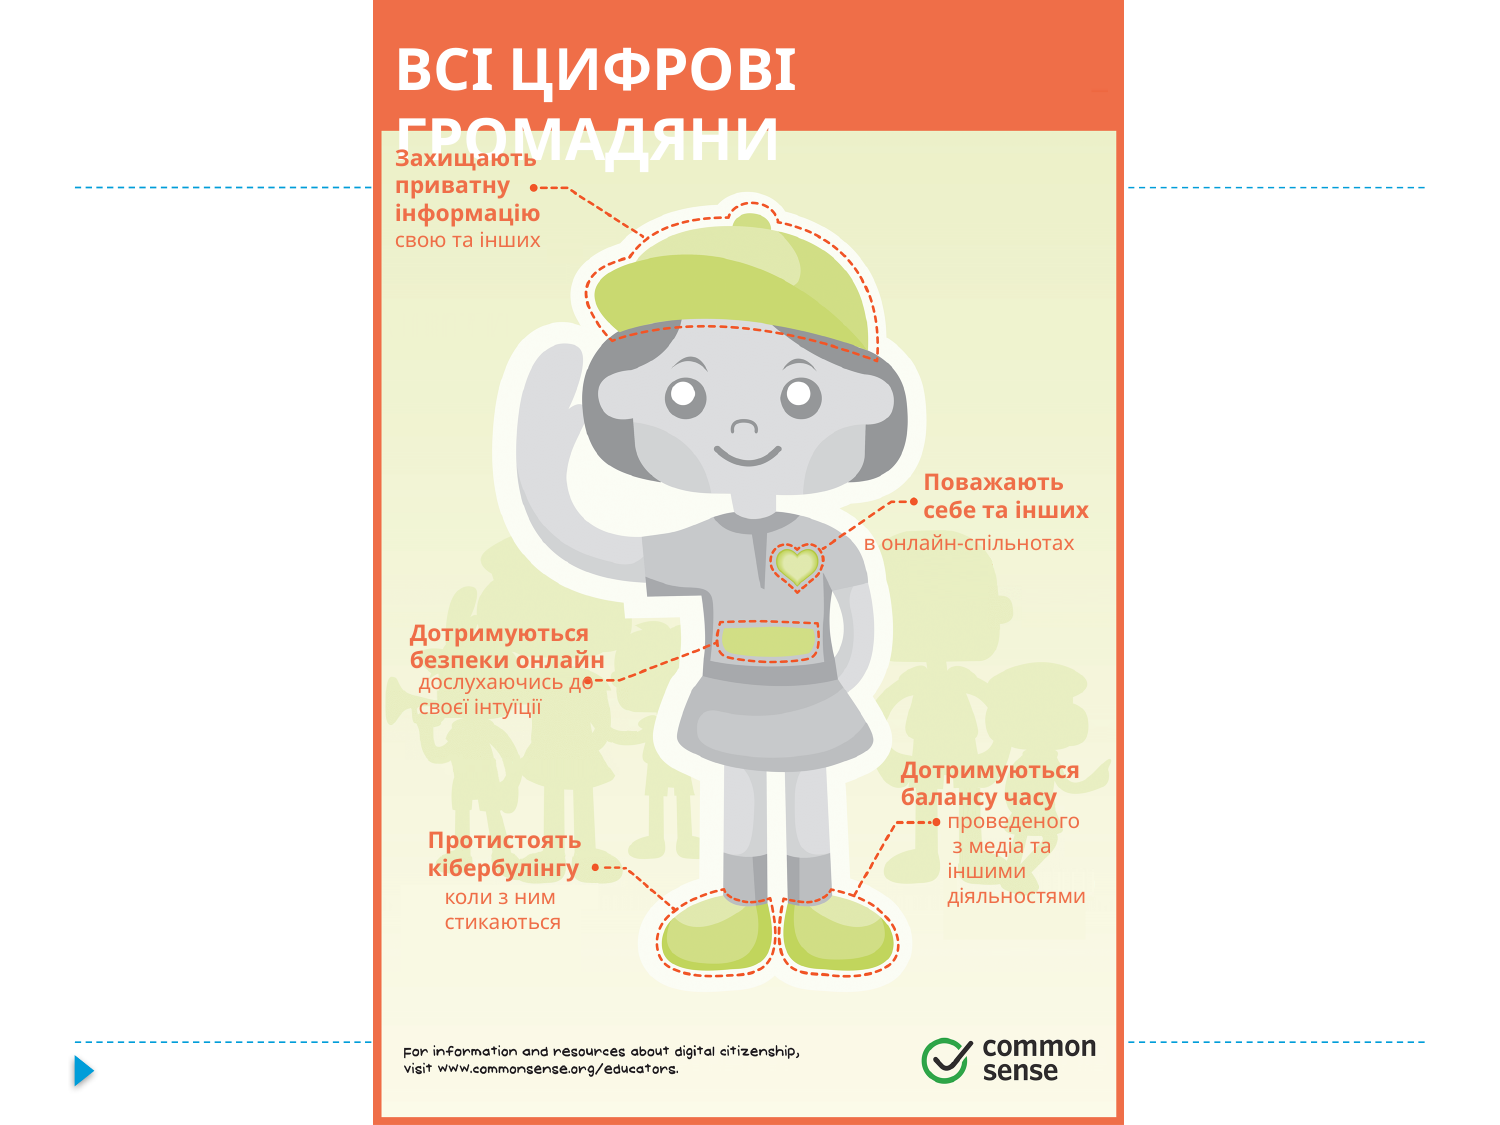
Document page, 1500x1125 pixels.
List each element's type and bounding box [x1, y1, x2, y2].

text_box [372, 0, 1136, 1125]
